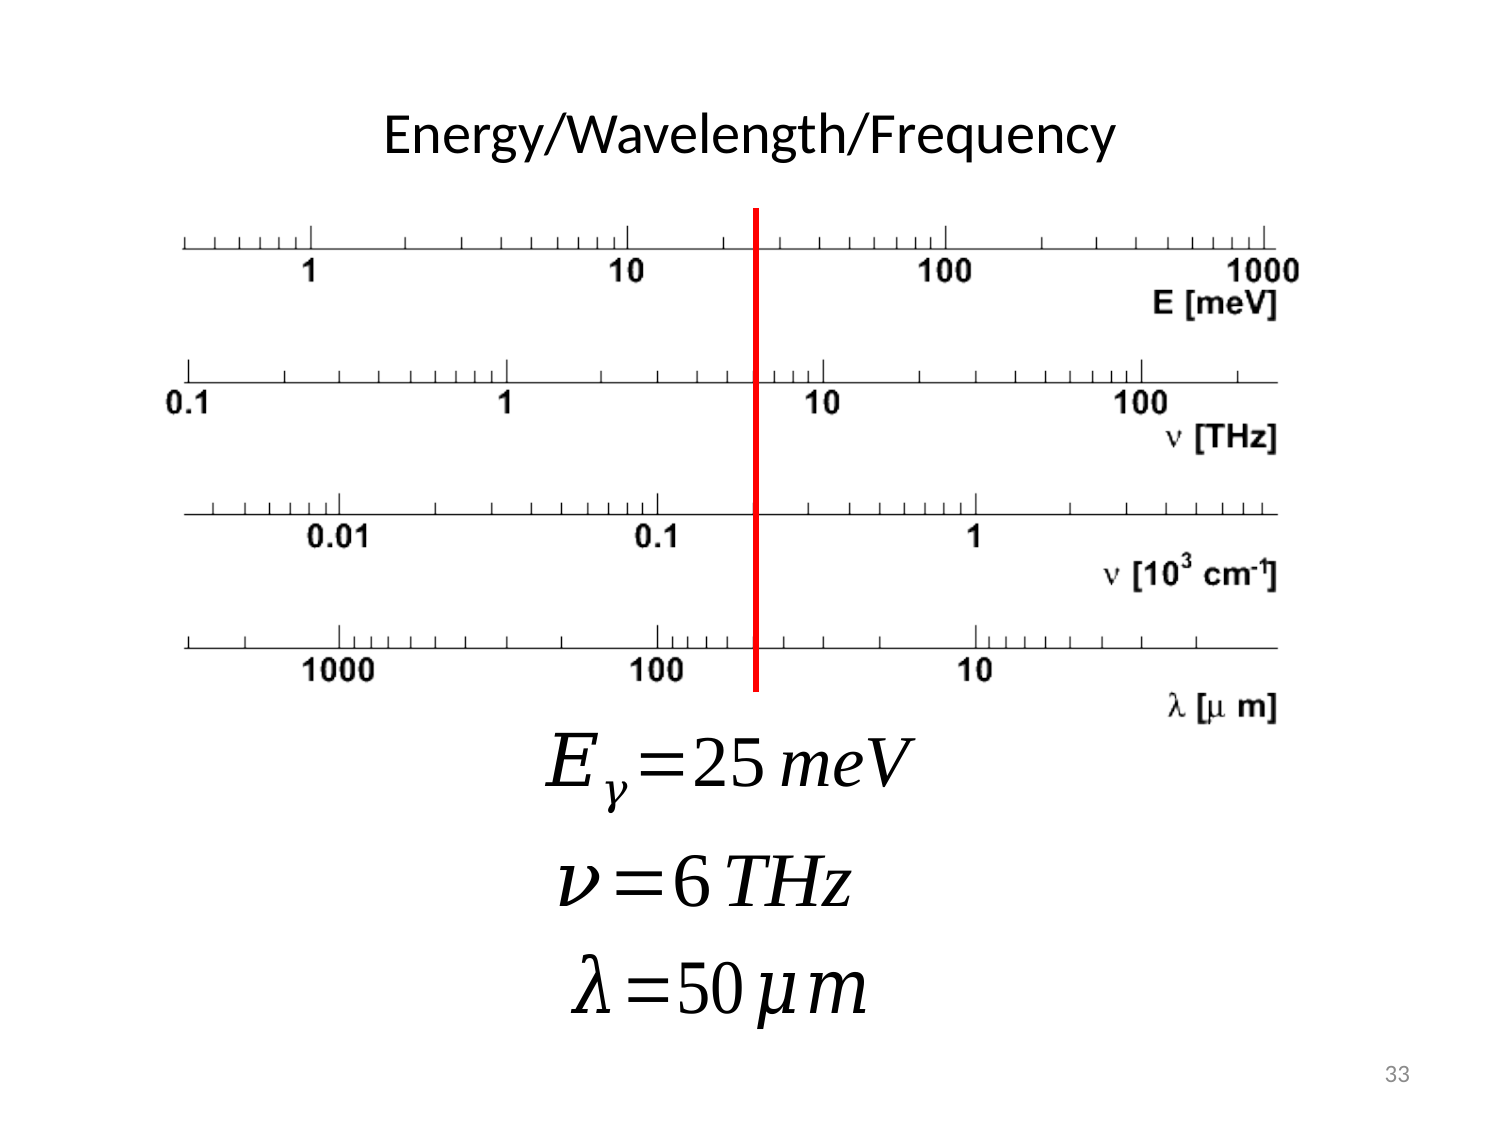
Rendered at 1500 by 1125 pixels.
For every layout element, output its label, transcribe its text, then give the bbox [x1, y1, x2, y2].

slide_number 33 [1074, 1042, 1425, 1103]
title Energy/Wavelength/Frequency [75, 75, 1425, 185]
picture [75, 160, 1386, 751]
